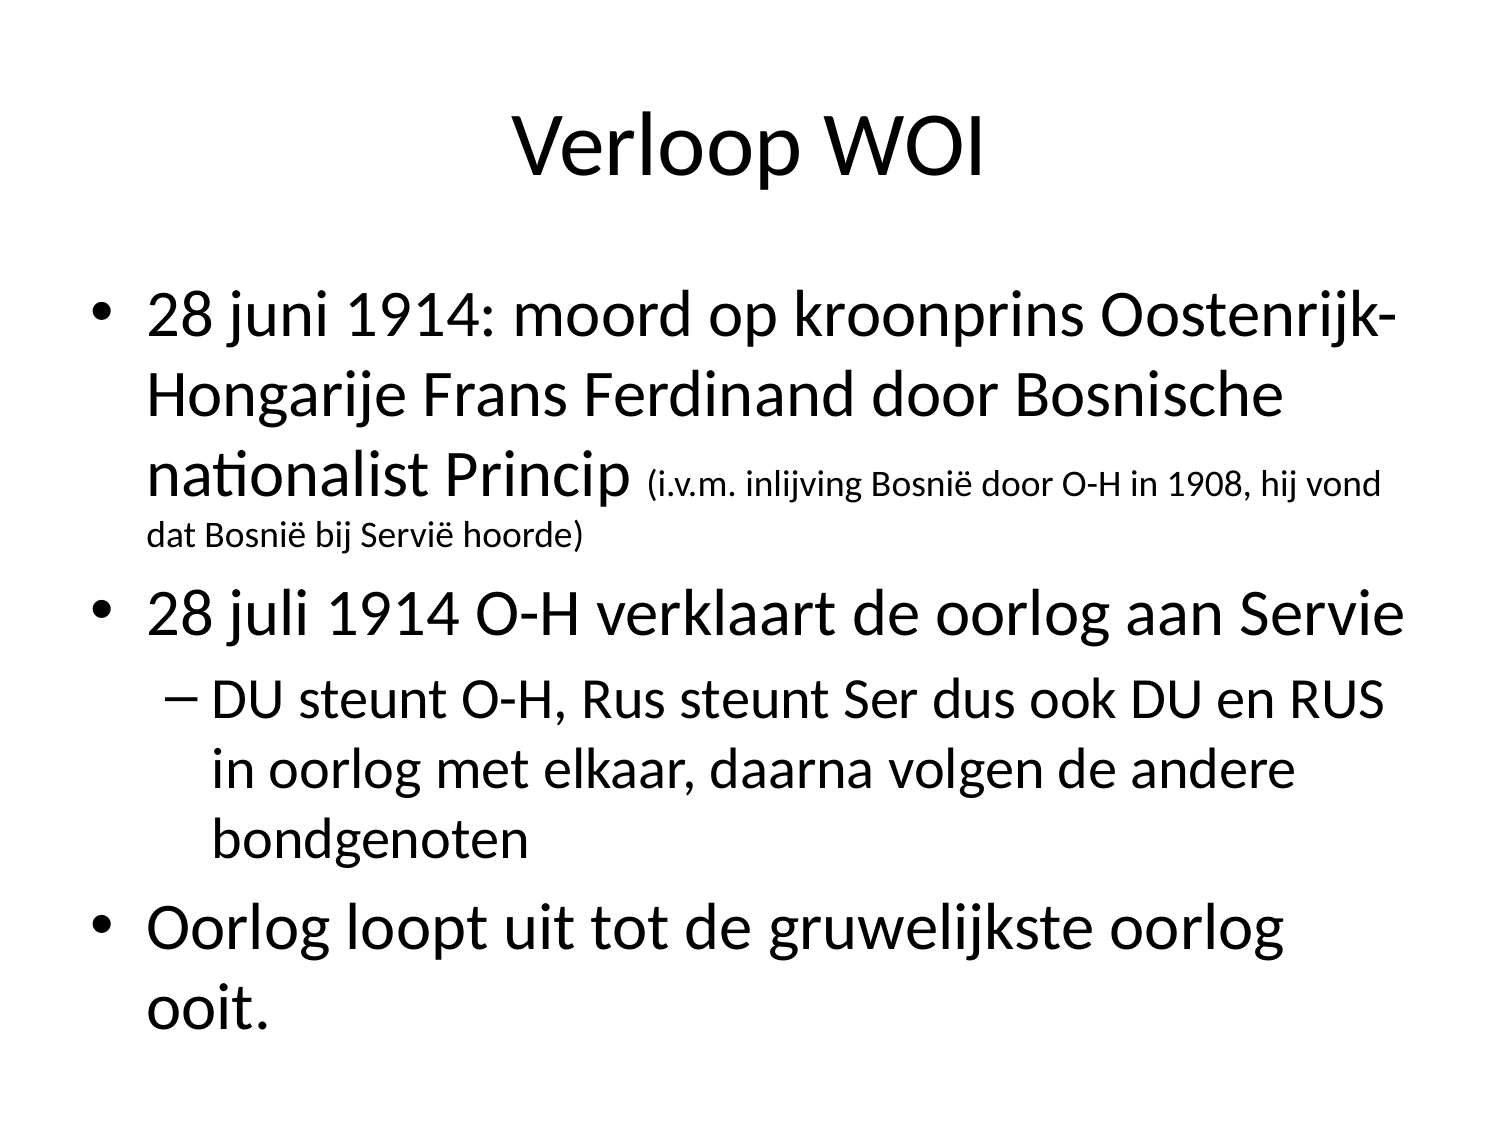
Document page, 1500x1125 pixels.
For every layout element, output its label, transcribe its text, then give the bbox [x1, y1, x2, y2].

title Verloop WOI [75, 45, 1425, 233]
list 28 juni 1914: moord op kroonprins Oostenrijk-Hongarije Frans Ferdinand door Bosnische nationalist Princip (i.v.m. inlijving Bosnië door O-H in 1908, hij vond dat Bosnië bij Servië hoorde) 28 juli 1914 O-H verklaart de oorlog aan Servie DU steunt O-H, Rus steunt Ser dus ook DU en RUS in oorlog met elkaar, daarna volgen de andere bondgenoten Oorlog loopt uit tot de gruwelijkste oorlog ooit. [75, 262, 1425, 1059]
